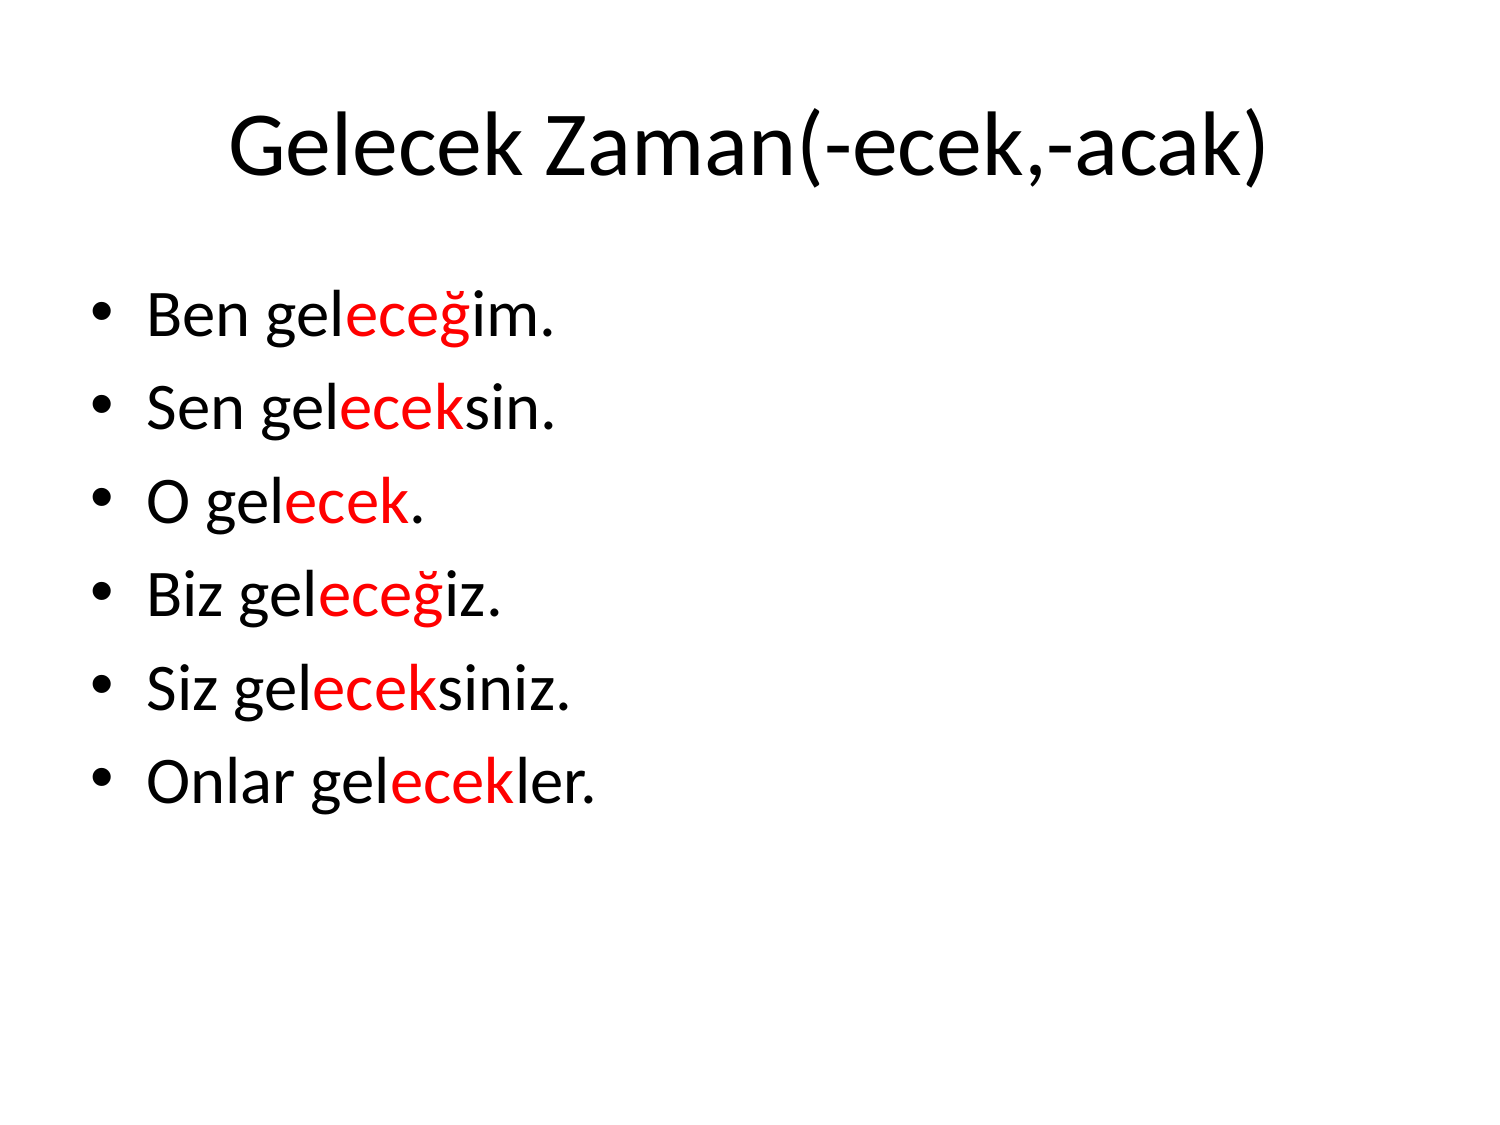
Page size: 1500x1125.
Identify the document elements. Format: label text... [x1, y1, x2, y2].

list Ben geleceğim. Sen geleceksin. O gelecek. Biz geleceğiz. Siz geleceksiniz. Onlar gelecekler. [75, 262, 1425, 1005]
title Gelecek Zaman(-ecek,-acak) [75, 45, 1425, 233]
